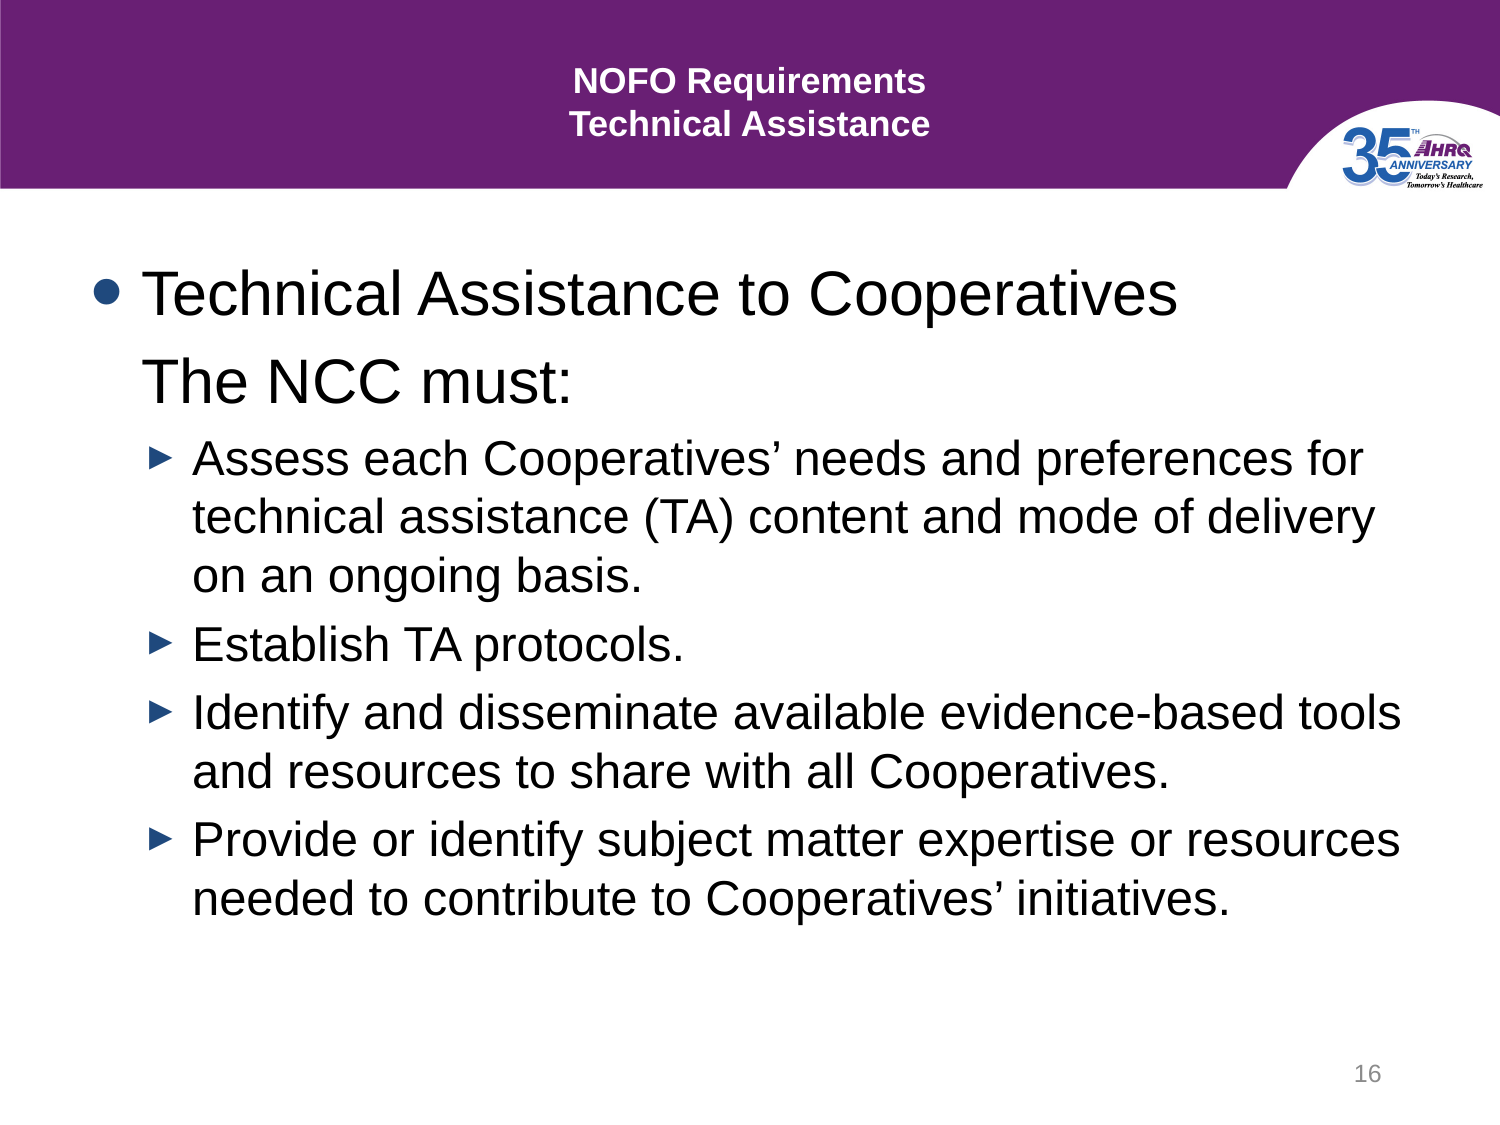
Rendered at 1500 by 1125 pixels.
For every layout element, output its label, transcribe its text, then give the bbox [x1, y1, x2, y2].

title NOFO Requirements Technical Assistance [206, 50, 1294, 152]
picture [0, 0, 1500, 1125]
slide_number 16 [1059, 1042, 1397, 1103]
list Technical Assistance to Cooperatives The NCC must: Assess each Cooperatives’ needs and preferences for technical assistance (TA) content and mode of delivery on an ongoing basis. Establish TA protocols. Identify and disseminate available evidence-based tools and resources to share with all Cooperatives. Provide or identify subject matter expertise or resources needed to contribute to Cooperatives’ initiatives. [75, 245, 1425, 988]
